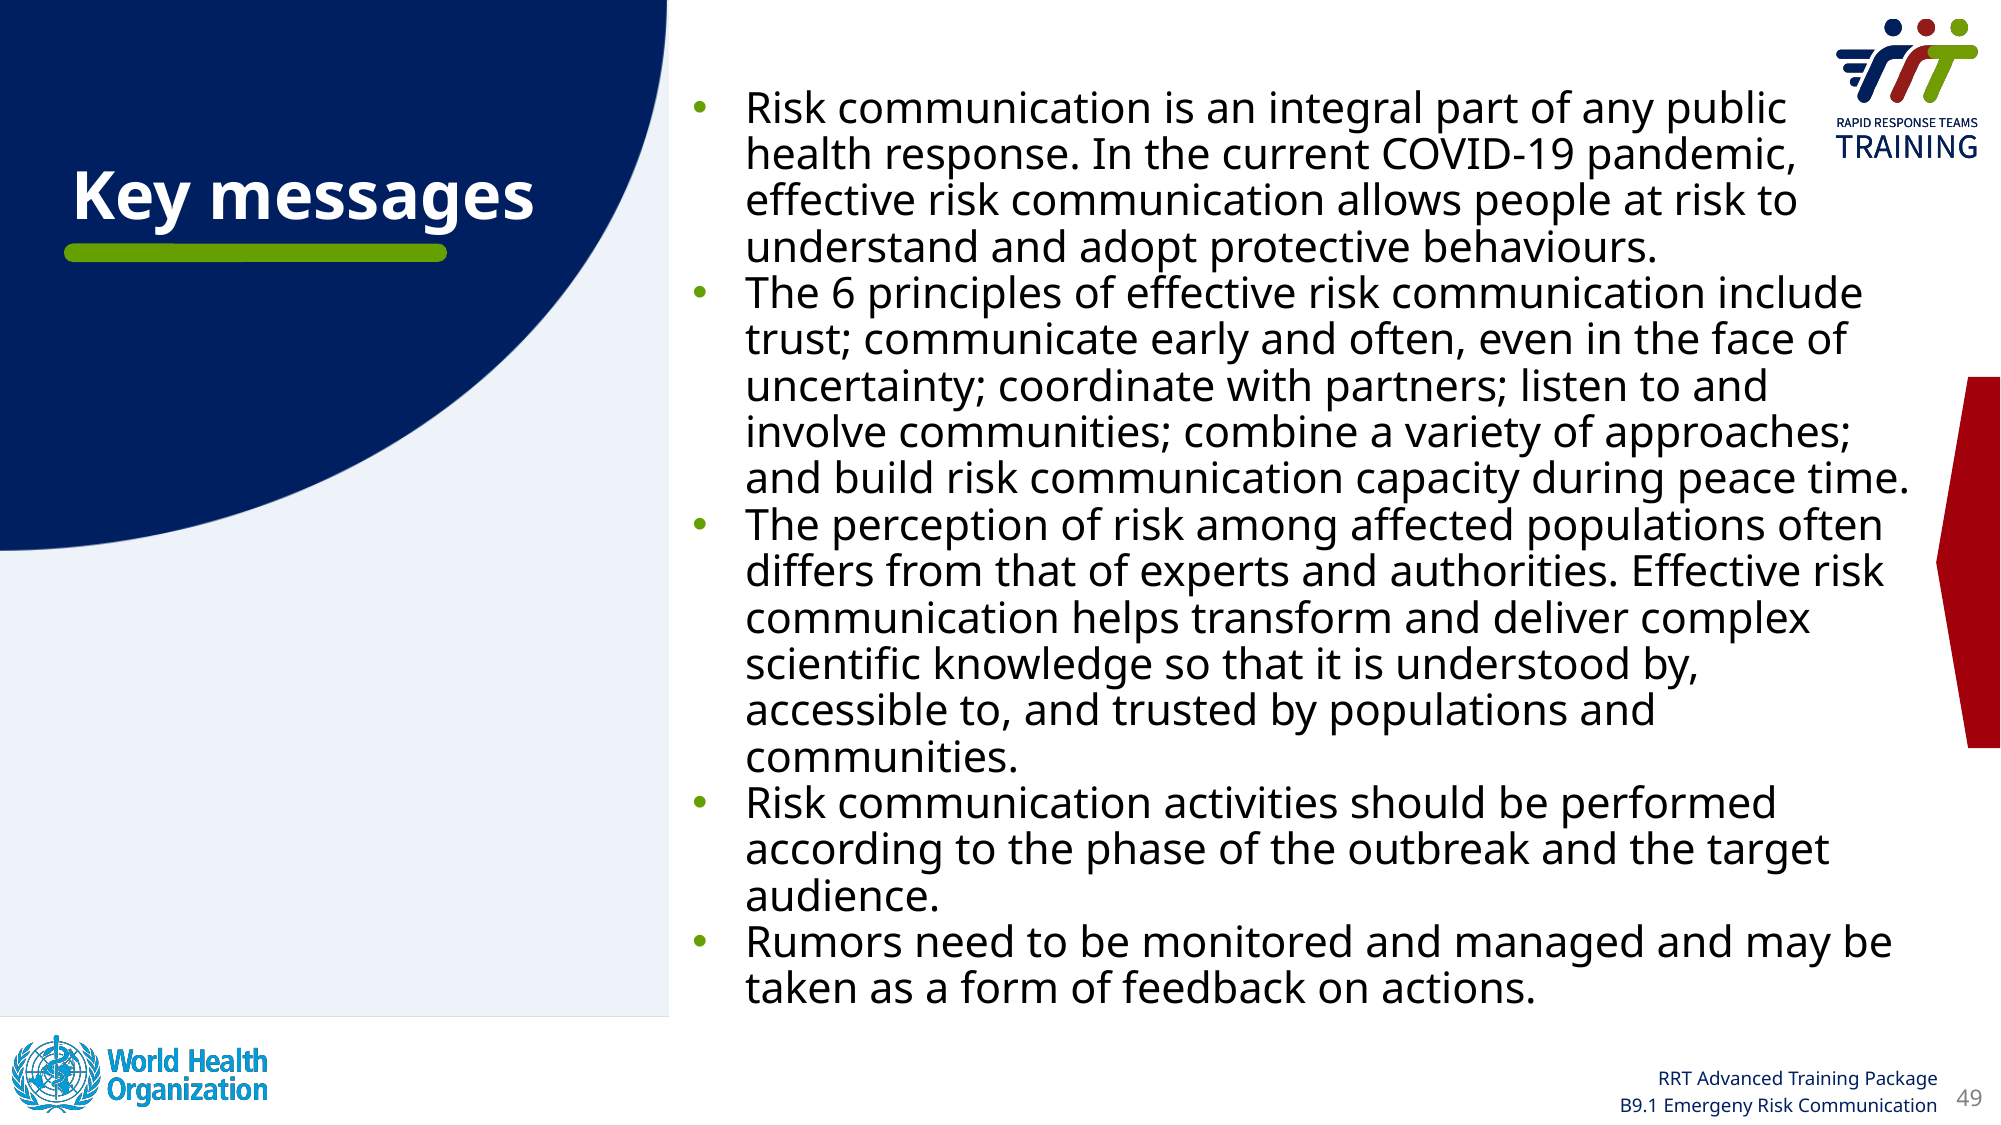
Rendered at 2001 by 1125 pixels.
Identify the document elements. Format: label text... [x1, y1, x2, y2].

picture [0, 0, 669, 1018]
picture [36, 1088, 78, 1105]
picture [71, 1053, 90, 1091]
picture [12, 1035, 54, 1068]
picture [12, 1083, 48, 1113]
picture [24, 1054, 36, 1087]
picture [1835, 19, 1978, 167]
picture [50, 1108, 62, 1113]
picture [34, 1054, 43, 1078]
picture [40, 1062, 47, 1070]
picture [59, 1035, 267, 1113]
picture [30, 1083, 37, 1091]
picture [46, 1056, 54, 1062]
list Risk communication is an integral part of any public health response. In the current COVID-19 pandemic, effective risk communication allows people at risk to understand and adopt protective behaviours. The 6 principles of effective risk communication include trust; communicate early and often, even in the face of uncertainty; coordinate with partners; listen to and involve communities; combine a variety of approaches; and build risk communication capacity during peace time. The perception of risk among affected populations often differs from that of experts and authorities. Effective risk communication helps transform and deliver complex scientific knowledge so that it is understood by, accessible to, and trusted by populations and communities. Risk communication activities should be performed according to the phase of the outbreak and the target audience. Rumors need to be monitored and managed and may be taken as a form of feedback on actions. [684, 78, 1921, 1047]
picture [22, 1062, 26, 1077]
